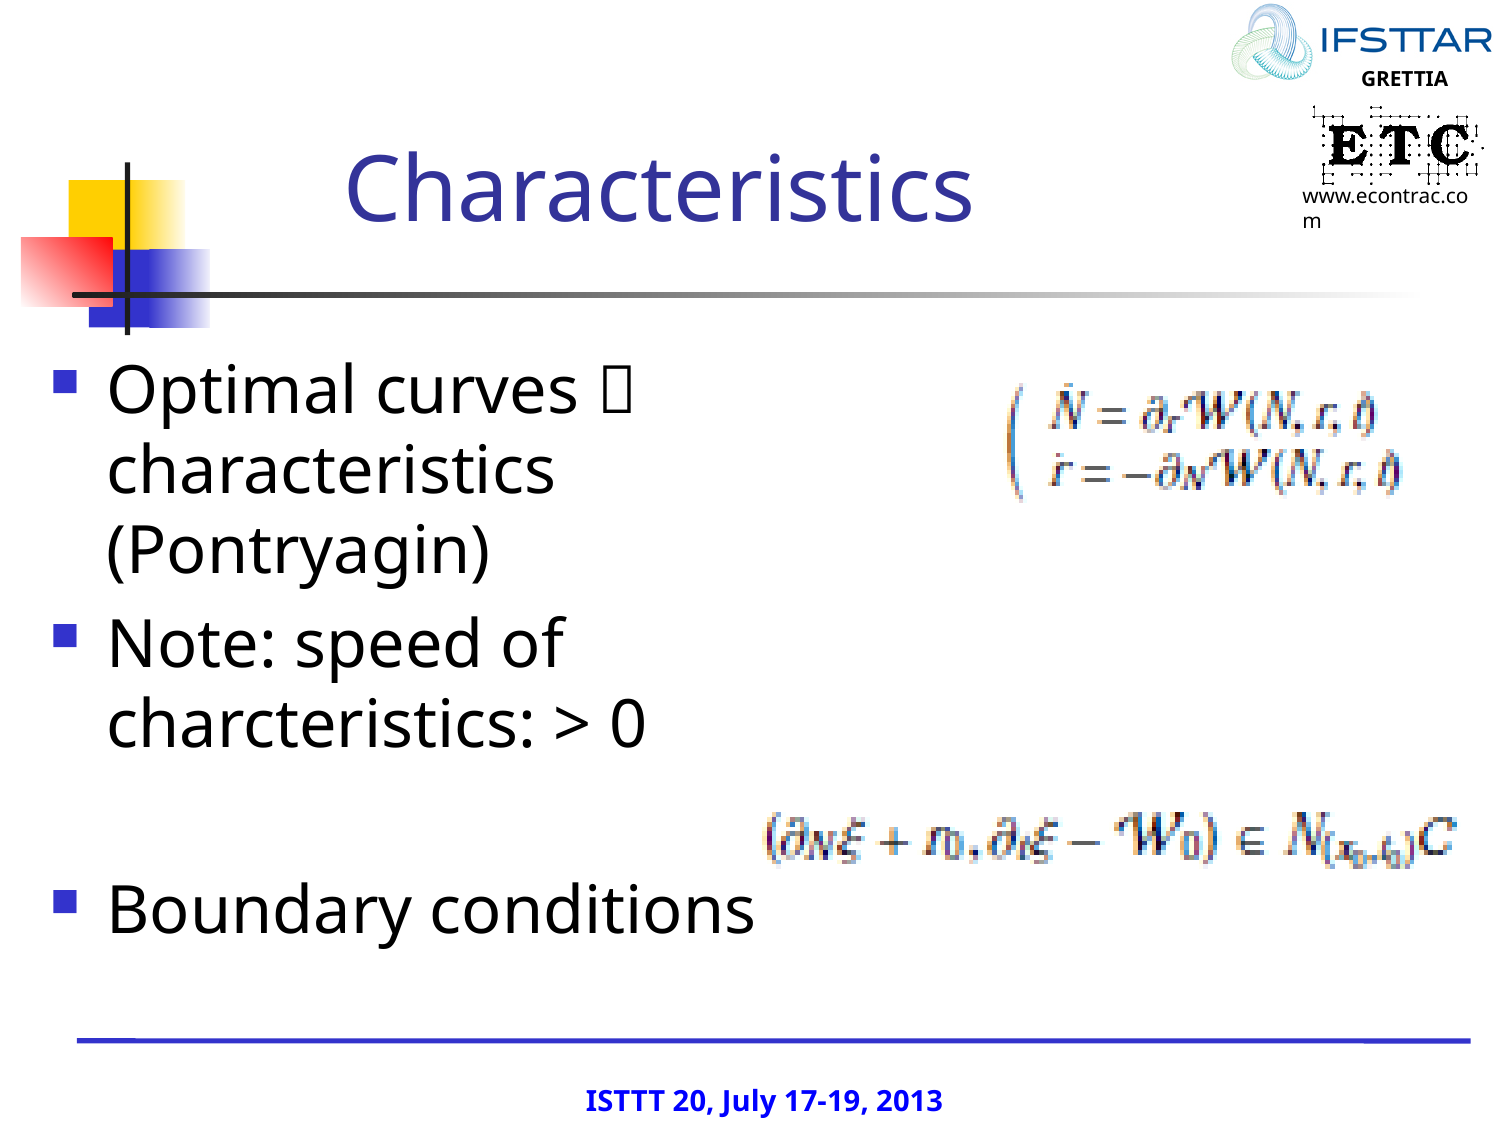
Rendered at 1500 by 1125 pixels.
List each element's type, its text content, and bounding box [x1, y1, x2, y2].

picture [1230, 2, 1494, 82]
picture [1312, 105, 1484, 185]
picture [1409, 74, 1417, 82]
picture [970, 363, 1466, 525]
footer ISTTT 20, July 17-19, 2013 [64, 1049, 1465, 1125]
list Optimal curves  characteristics (Pontryagin) Note: speed of charcteristics: > 0 Boundary conditions [34, 339, 938, 1002]
picture [744, 761, 1500, 880]
title Characteristics [327, 58, 1165, 248]
